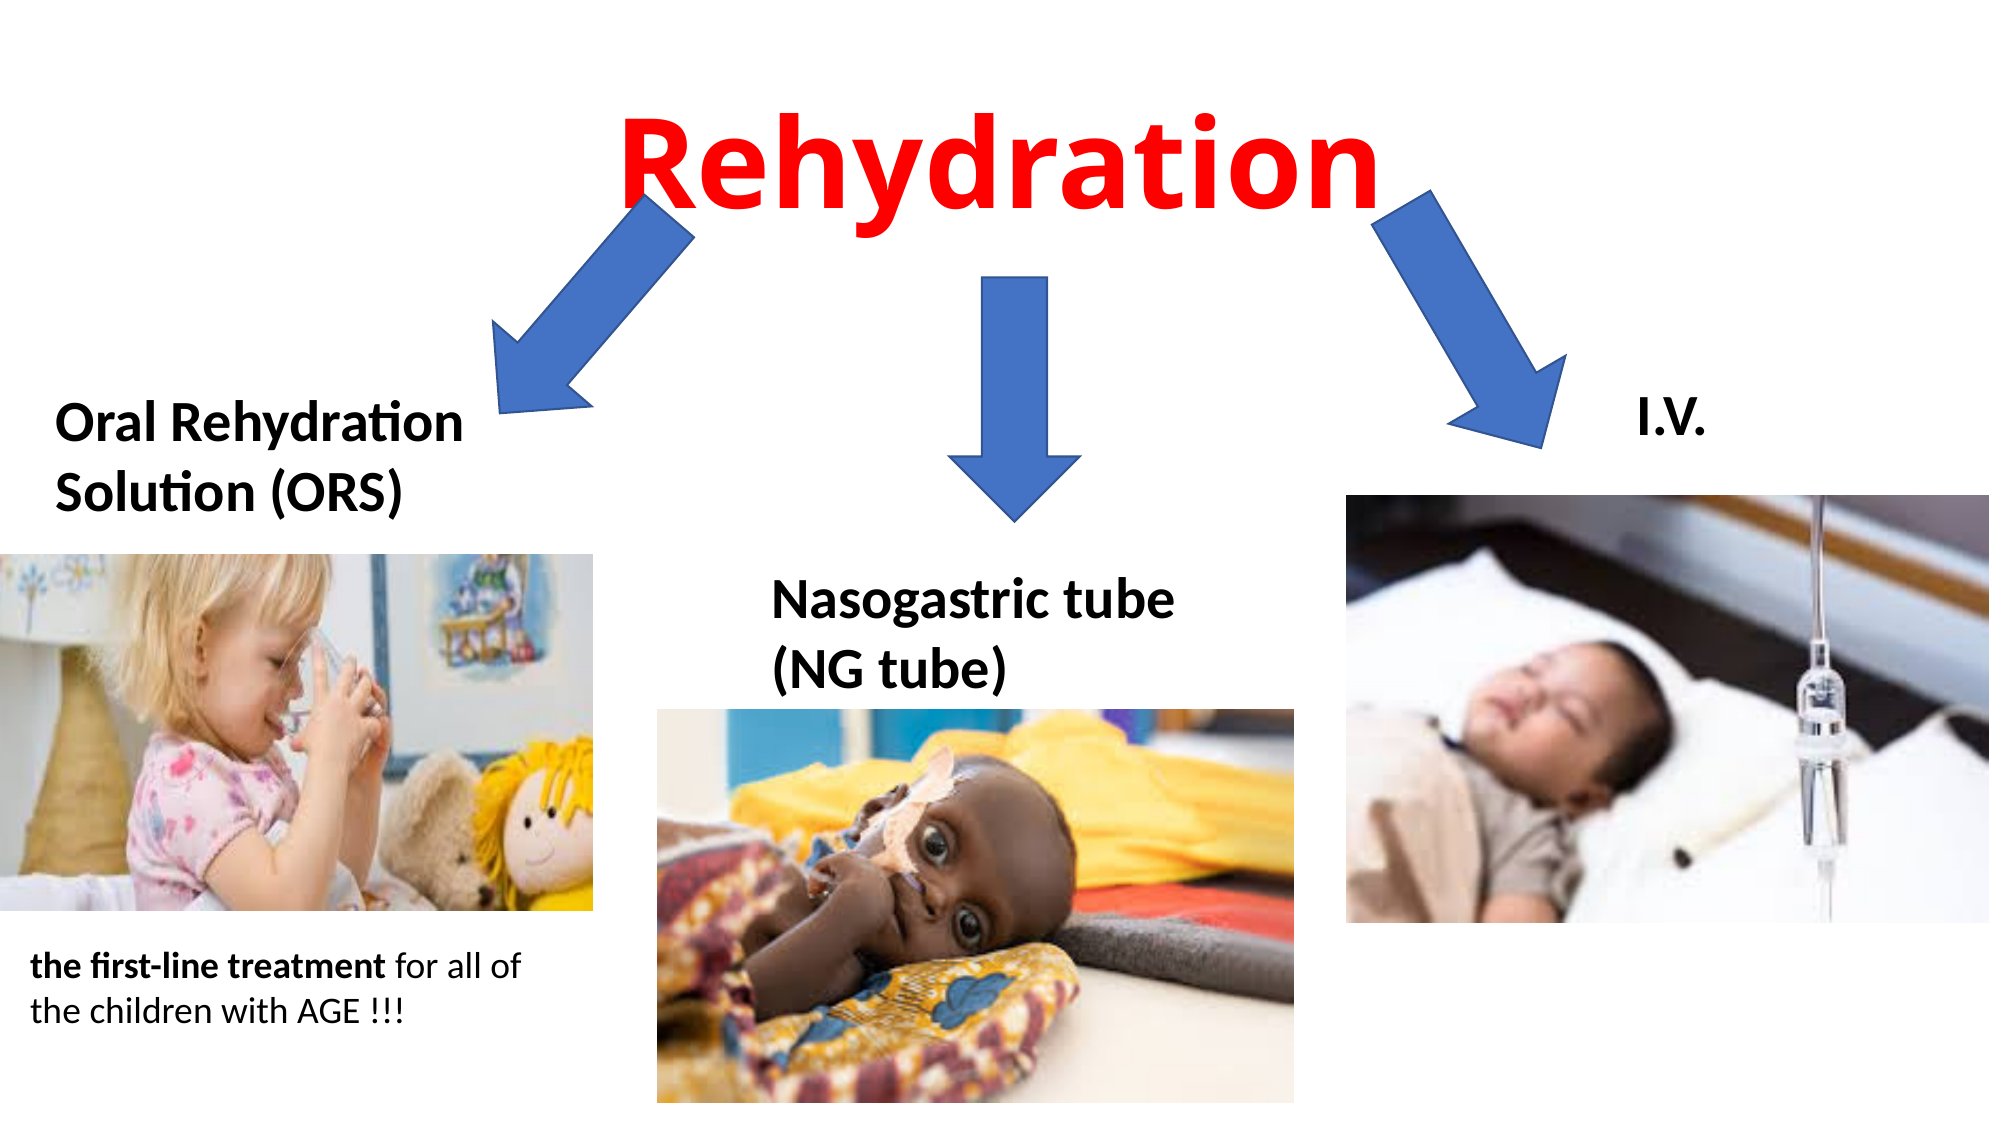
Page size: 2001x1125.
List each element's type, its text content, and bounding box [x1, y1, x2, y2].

title Rehydration [137, 59, 1863, 278]
text_box [946, 276, 1083, 524]
text_box I.V. [1621, 369, 1786, 455]
picture [1346, 495, 1989, 923]
text_box Nasogastric tube (NG tube) [756, 552, 1243, 708]
text_box the first-line treatment for all of the children with AGE !!! [15, 933, 567, 1084]
text_box [1370, 189, 1568, 450]
picture [0, 554, 593, 911]
text_box [491, 193, 696, 415]
text_box Oral Rehydration Solution (ORS) [40, 376, 493, 531]
picture [657, 709, 1294, 1103]
